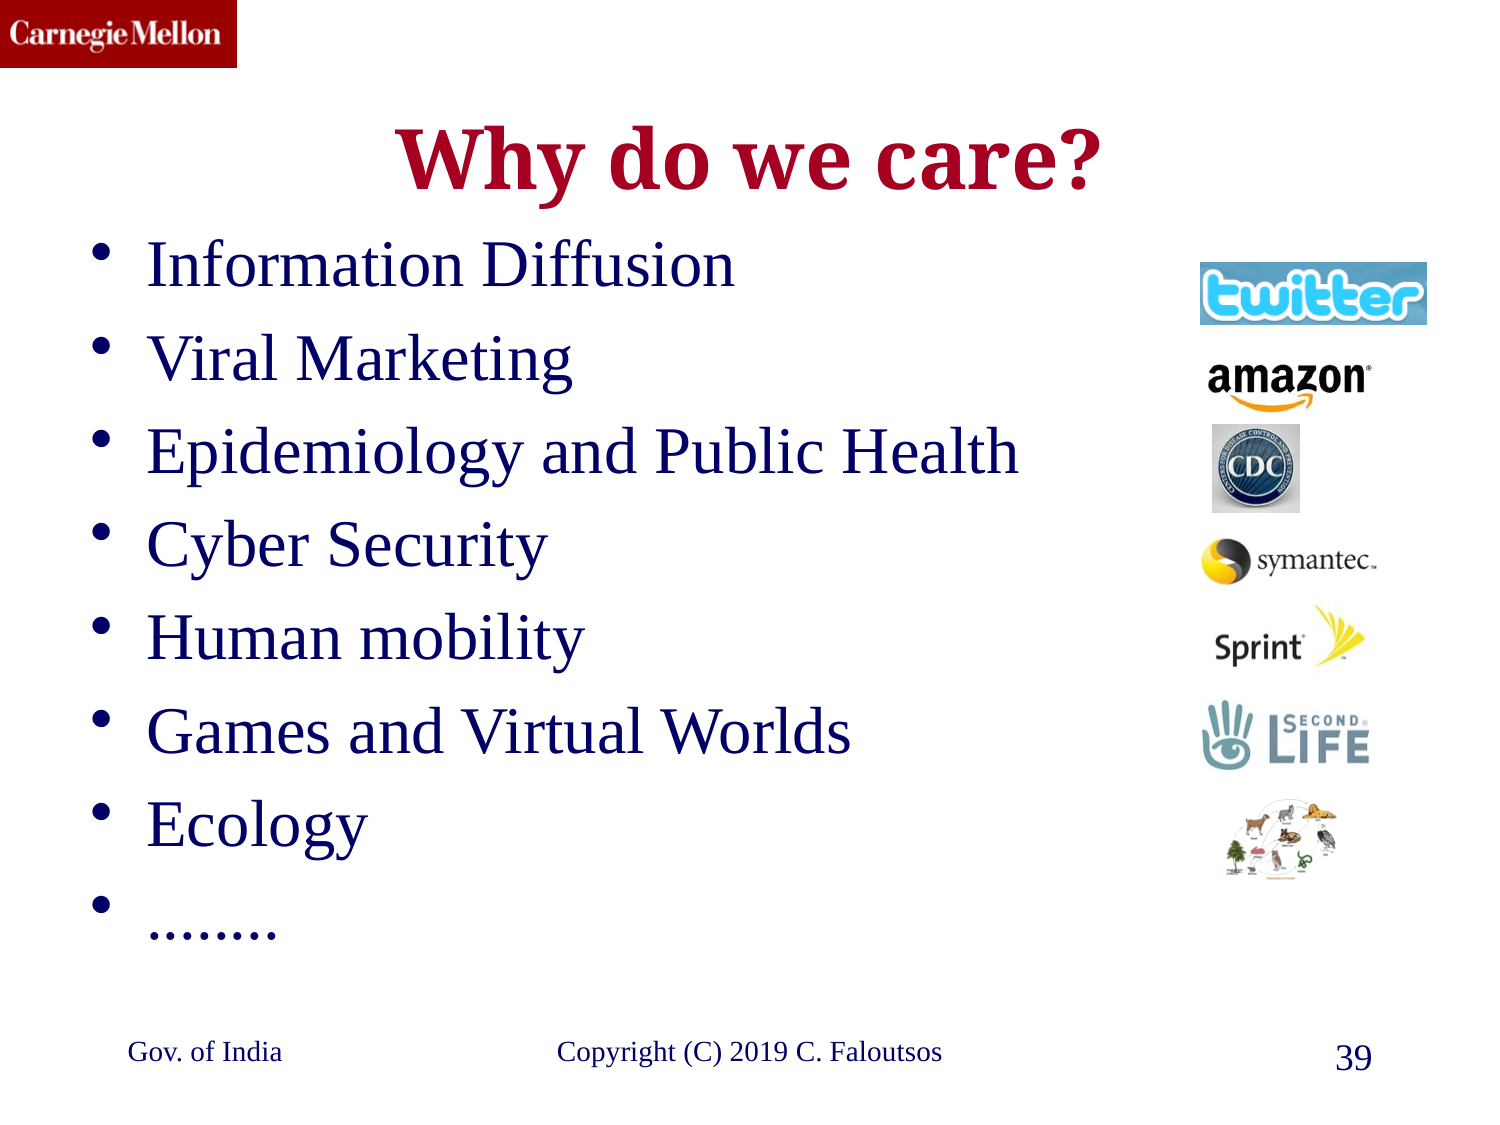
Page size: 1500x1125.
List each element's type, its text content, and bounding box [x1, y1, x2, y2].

picture [0, 0, 237, 68]
footer Copyright (C) 2019 C. Faloutsos [512, 1024, 988, 1101]
list Information Diffusion Viral Marketing Epidemiology and Public Health Cyber Security Human mobility Games and Virtual Worlds Ecology ........ [74, 212, 1426, 956]
slide_number Gov. of India [112, 1024, 426, 1101]
title Why do we care? [112, 99, 1388, 212]
picture [1187, 524, 1392, 685]
picture [1187, 262, 1427, 514]
slide_number 39 [1074, 1024, 1388, 1101]
picture [1199, 699, 1371, 771]
picture [1224, 799, 1337, 881]
